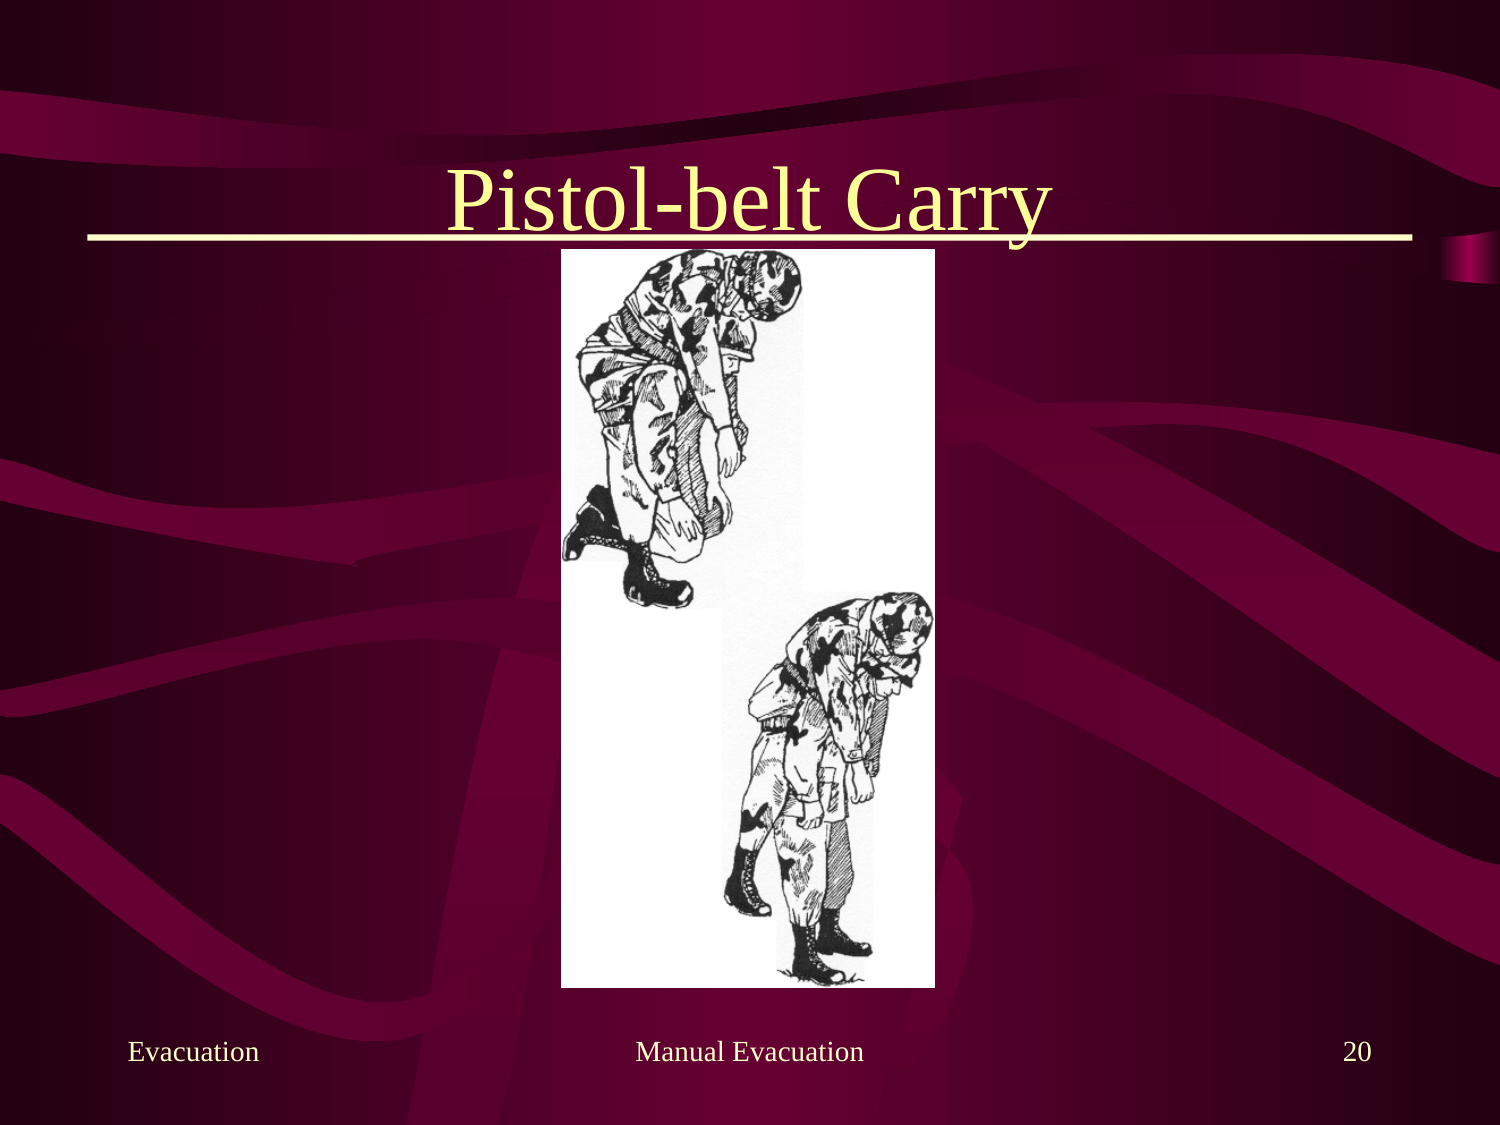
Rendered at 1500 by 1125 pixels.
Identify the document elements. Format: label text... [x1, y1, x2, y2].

title Pistol-belt Carry [112, 238, 1388, 288]
slide_number Evacuation [112, 1025, 425, 1100]
picture [561, 249, 935, 988]
slide_number 20 [1074, 1025, 1388, 1100]
title Pistol-belt Carry [112, 99, 1388, 237]
footer Manual Evacuation [512, 1025, 988, 1100]
